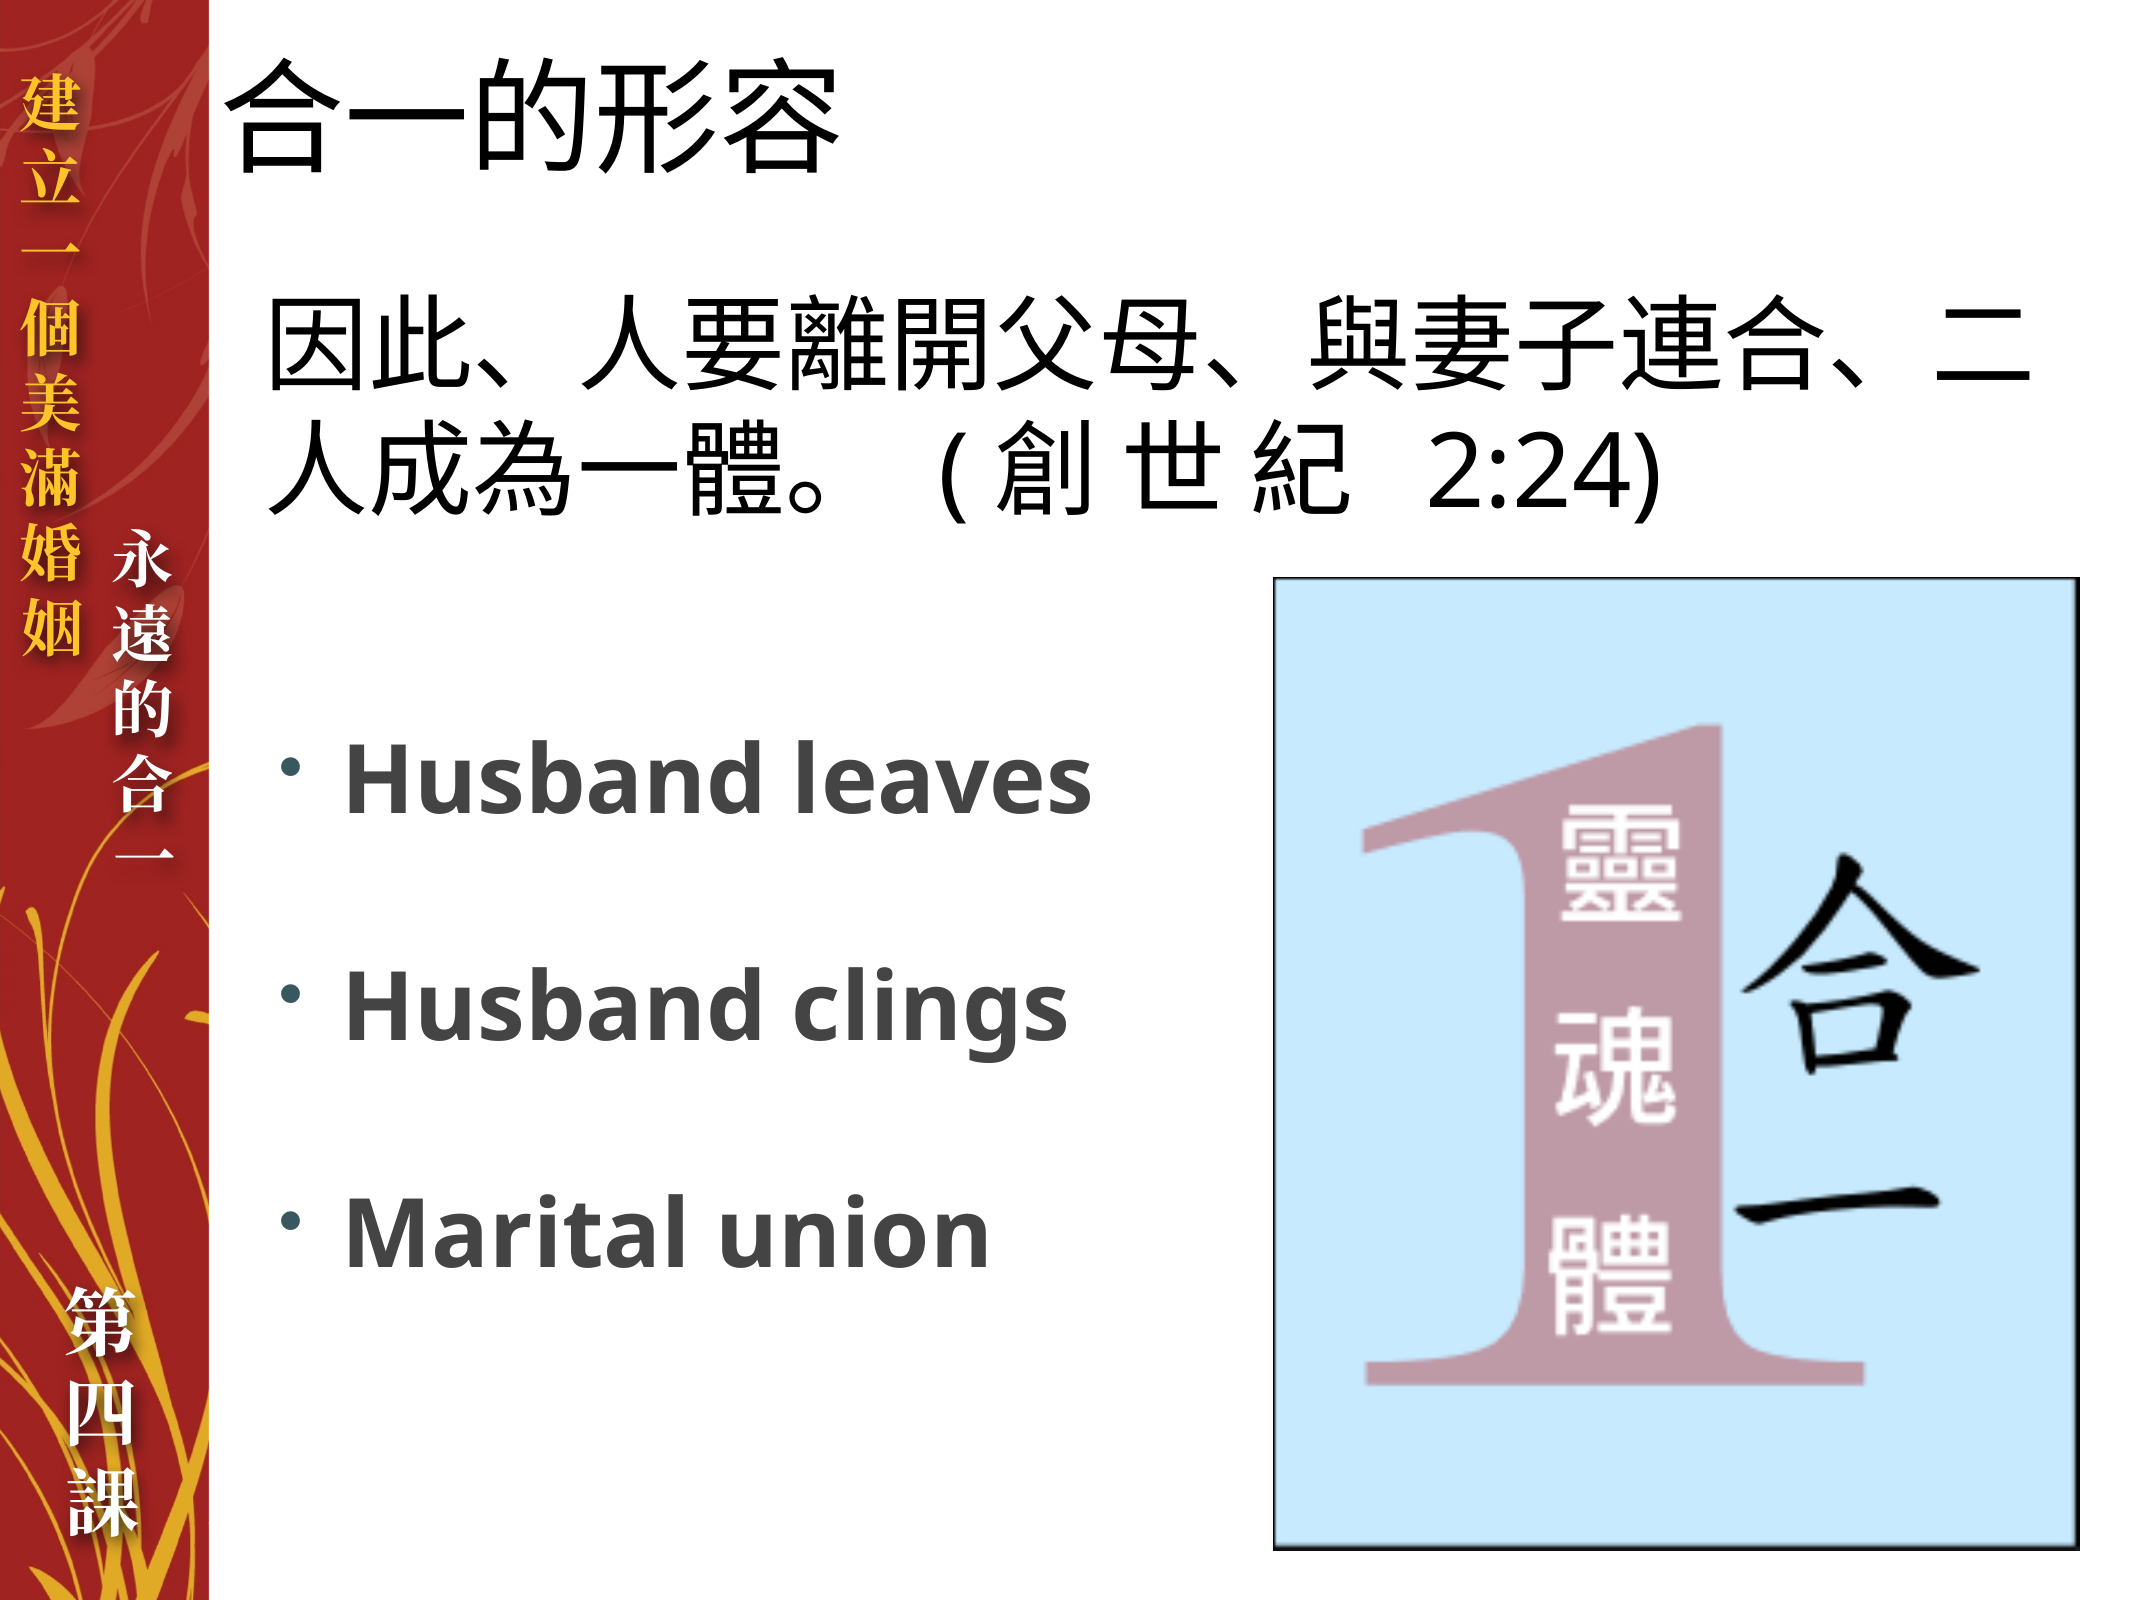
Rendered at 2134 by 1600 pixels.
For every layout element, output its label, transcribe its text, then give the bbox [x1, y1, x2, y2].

picture [1272, 576, 2080, 1552]
text_box 因此、人要離開父母、與妻子連合、二人成為一體。 (創 世 紀 2:24) [255, 269, 2111, 537]
title 合一的形容 [219, 0, 1805, 266]
list Husband leaves Husband clings Marital union [269, 588, 1272, 1417]
picture [0, 0, 208, 1600]
